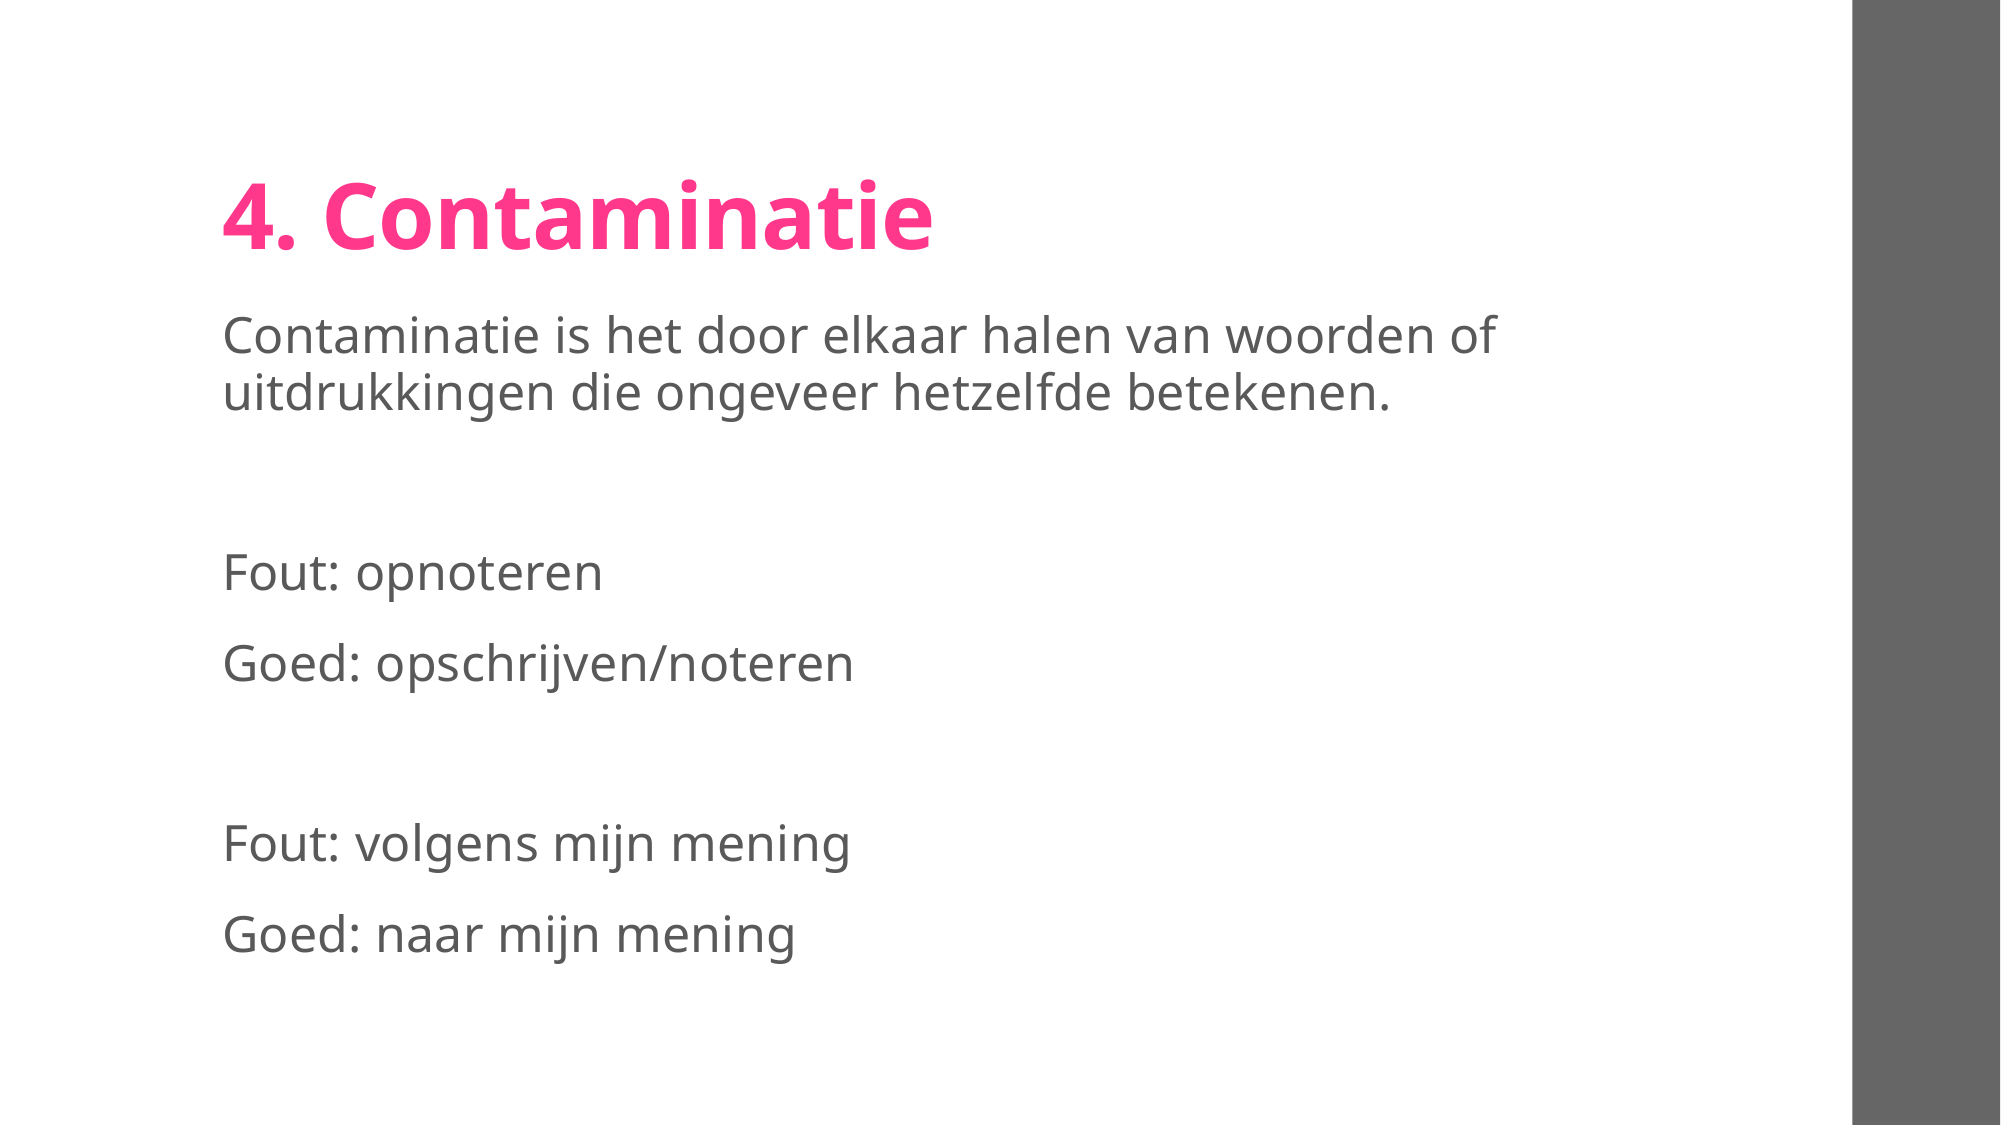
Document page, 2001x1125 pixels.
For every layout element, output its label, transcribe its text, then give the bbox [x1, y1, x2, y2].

title 4. Contaminatie [206, 43, 1797, 278]
list Contaminatie is het door elkaar halen van woorden of uitdrukkingen die ongeveer hetzelfde betekenen. Fout: opnoteren Goed: opschrijven/noteren Fout: volgens mijn mening Goed: naar mijn mening [206, 299, 1617, 1014]
